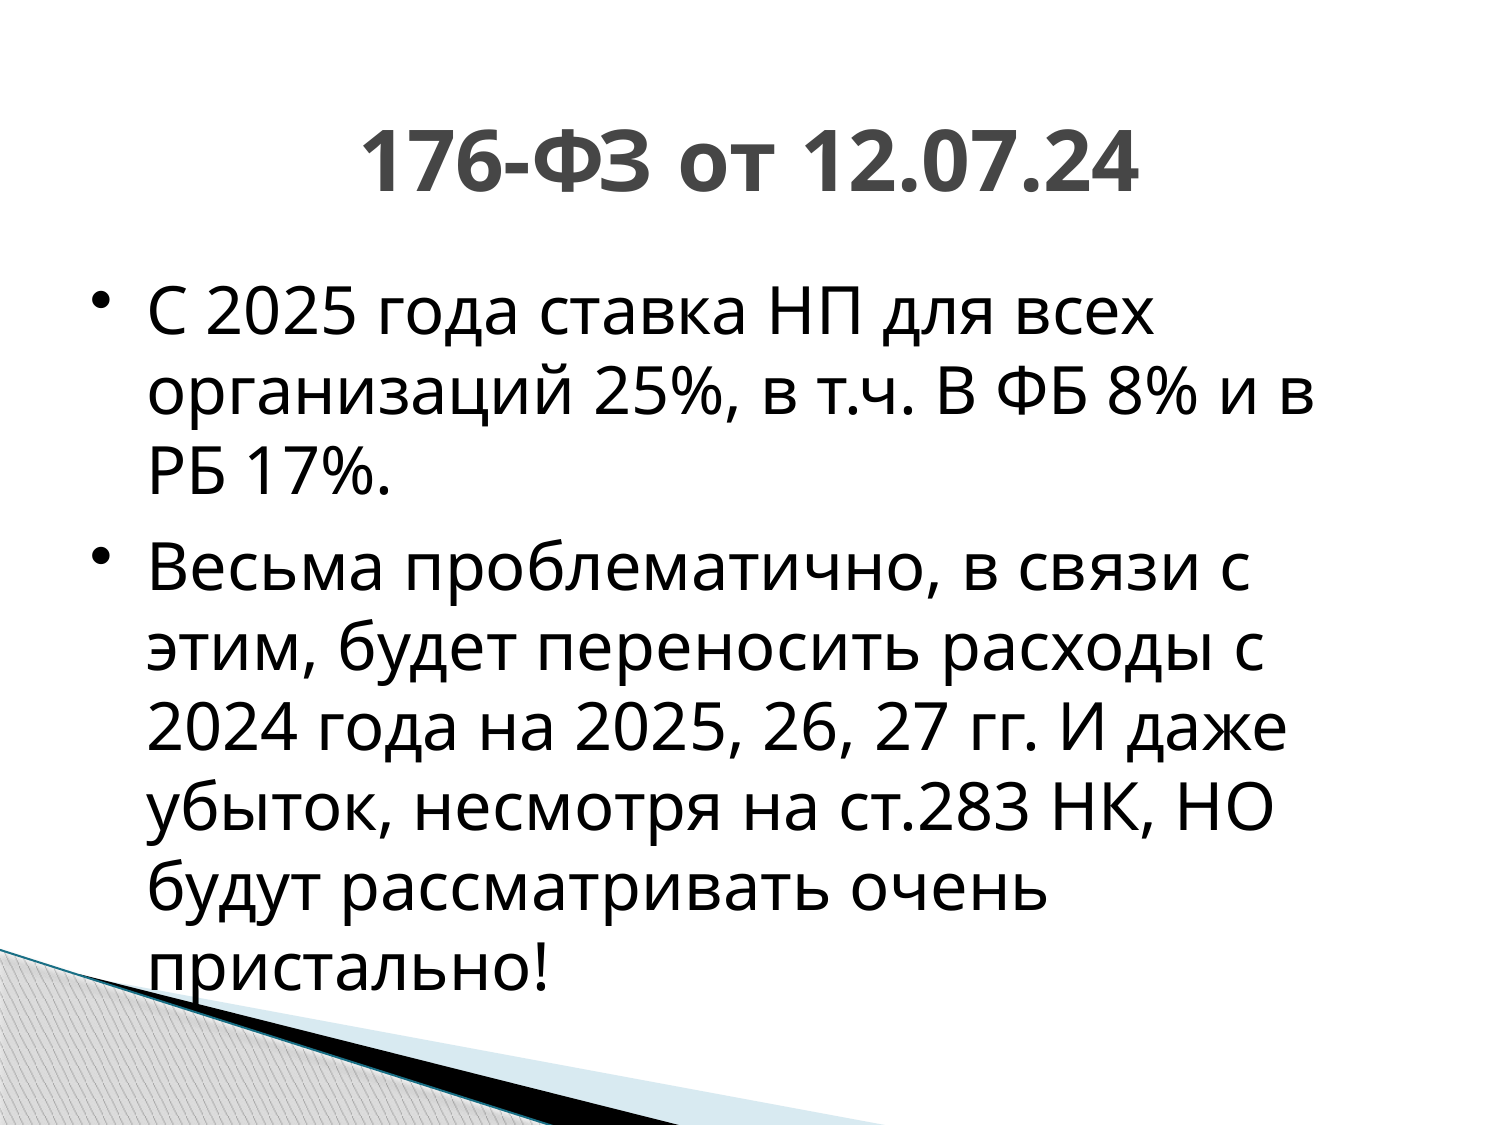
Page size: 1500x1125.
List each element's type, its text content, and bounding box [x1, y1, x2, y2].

title 176-ФЗ от 12.07.24 [75, 26, 1425, 251]
text_box С 2025 года ставка НП для всех организаций 25%, в т.ч. В ФБ 8% и в РБ 17%. Весьма проблематично, в связи с этим, будет переносить расходы с 2024 года на 2025, 26, 27 гг. И даже убыток, несмотря на ст.283 НК, НО будут рассматривать очень пристально! [87, 265, 1390, 1004]
